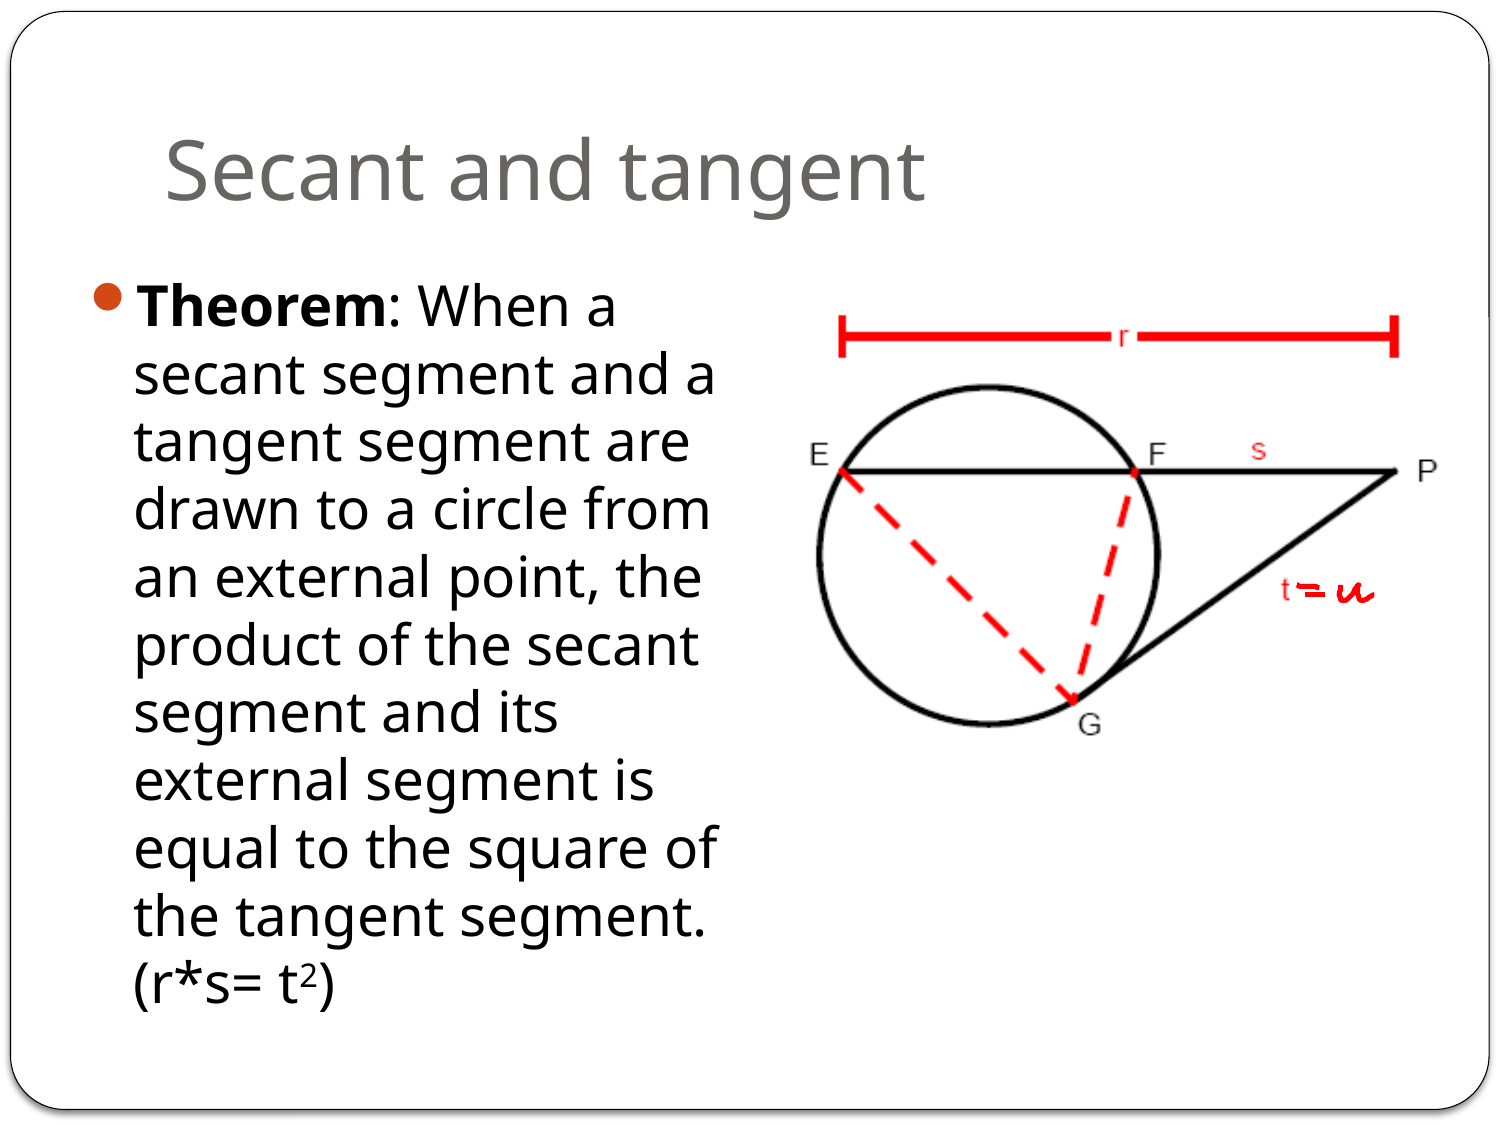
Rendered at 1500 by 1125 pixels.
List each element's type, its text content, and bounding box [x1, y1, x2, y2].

picture [774, 299, 1453, 755]
list Theorem: When a secant segment and a tangent segment are drawn to a circle from an external point, the product of the secant segment and its external segment is equal to the square of the tangent segment. (r*s= t2) [75, 262, 800, 1025]
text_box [1296, 584, 1375, 601]
title Secant and tangent [150, 45, 1425, 233]
